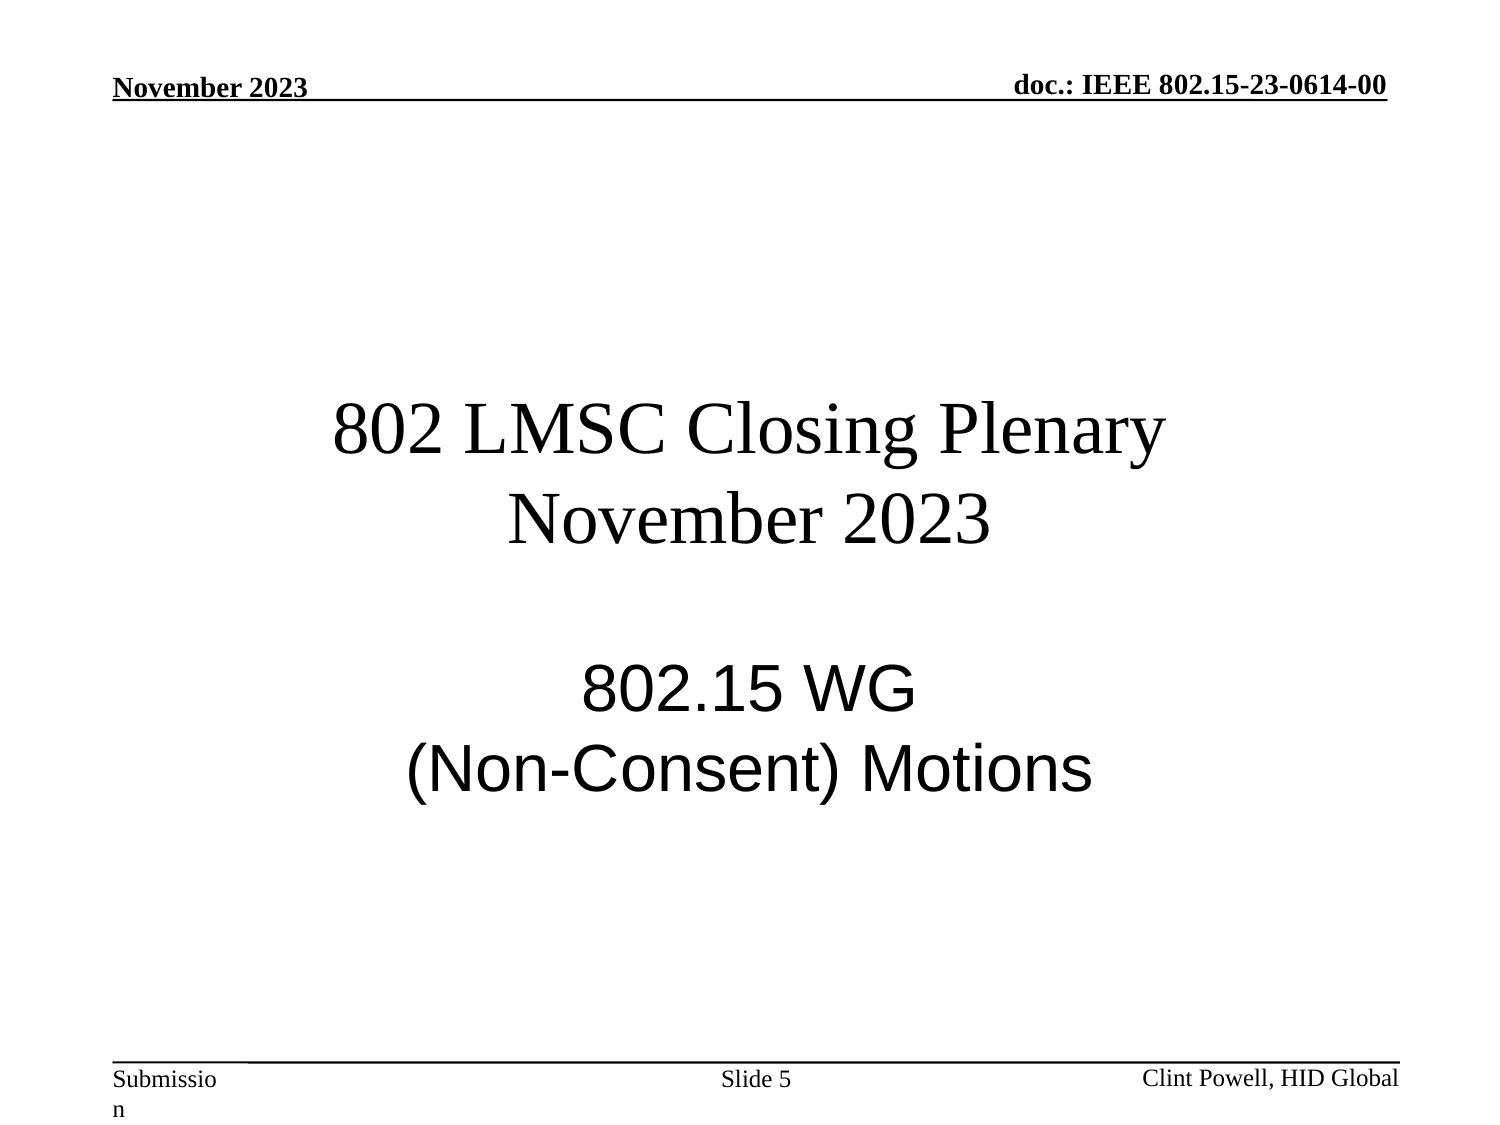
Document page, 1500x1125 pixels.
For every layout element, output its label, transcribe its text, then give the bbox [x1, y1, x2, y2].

subtitle 802.15 WG (Non-Consent) Motions [225, 637, 1275, 925]
slide_number Slide 5 [712, 1062, 800, 1093]
title 802 LMSC Closing Plenary November 2023 [112, 375, 1388, 563]
